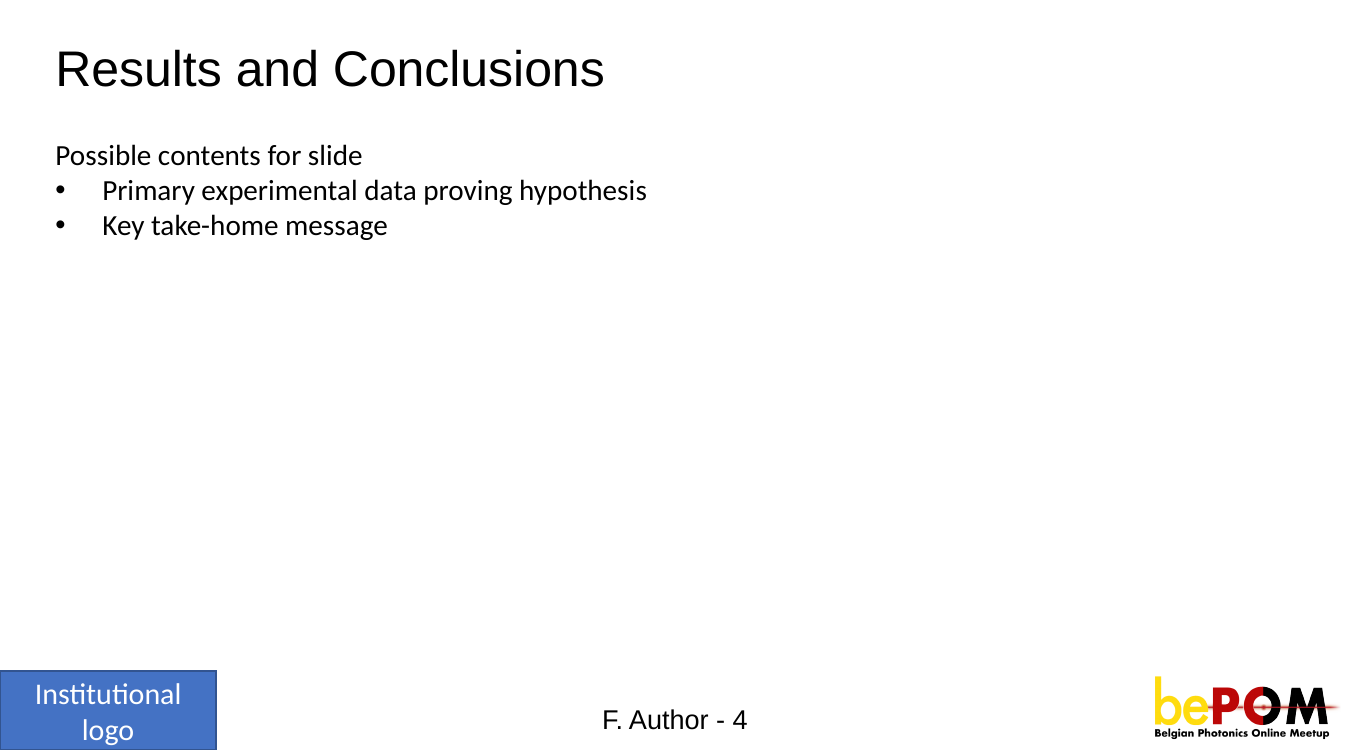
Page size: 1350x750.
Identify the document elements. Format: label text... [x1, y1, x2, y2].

text_box F. Author - 4 [554, 695, 795, 743]
text_box Possible contents for slide Primary experimental data proving hypothesis Key take-home message [40, 129, 1302, 284]
picture [1141, 671, 1350, 744]
text_box Results and Conclusions [40, 29, 1302, 104]
text_box Institutional logo [0, 670, 217, 750]
